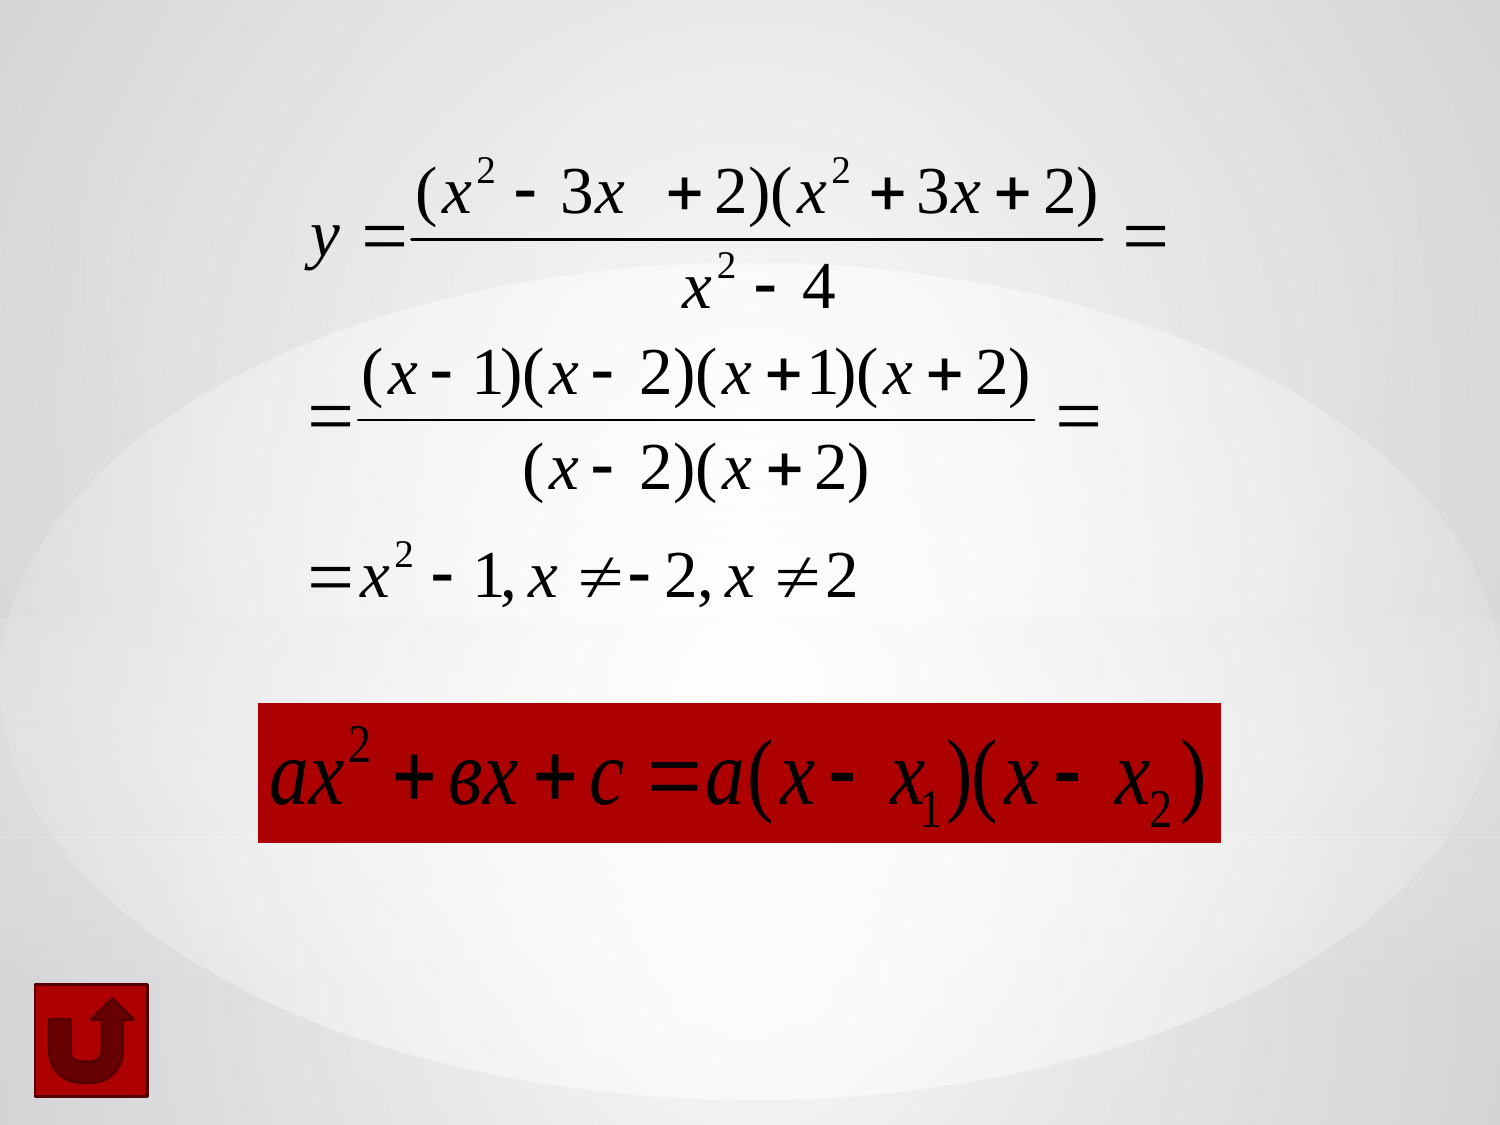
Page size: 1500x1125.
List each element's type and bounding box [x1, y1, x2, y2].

picture [294, 140, 1168, 622]
text_box [34, 983, 149, 1098]
text_box [257, 702, 1222, 844]
